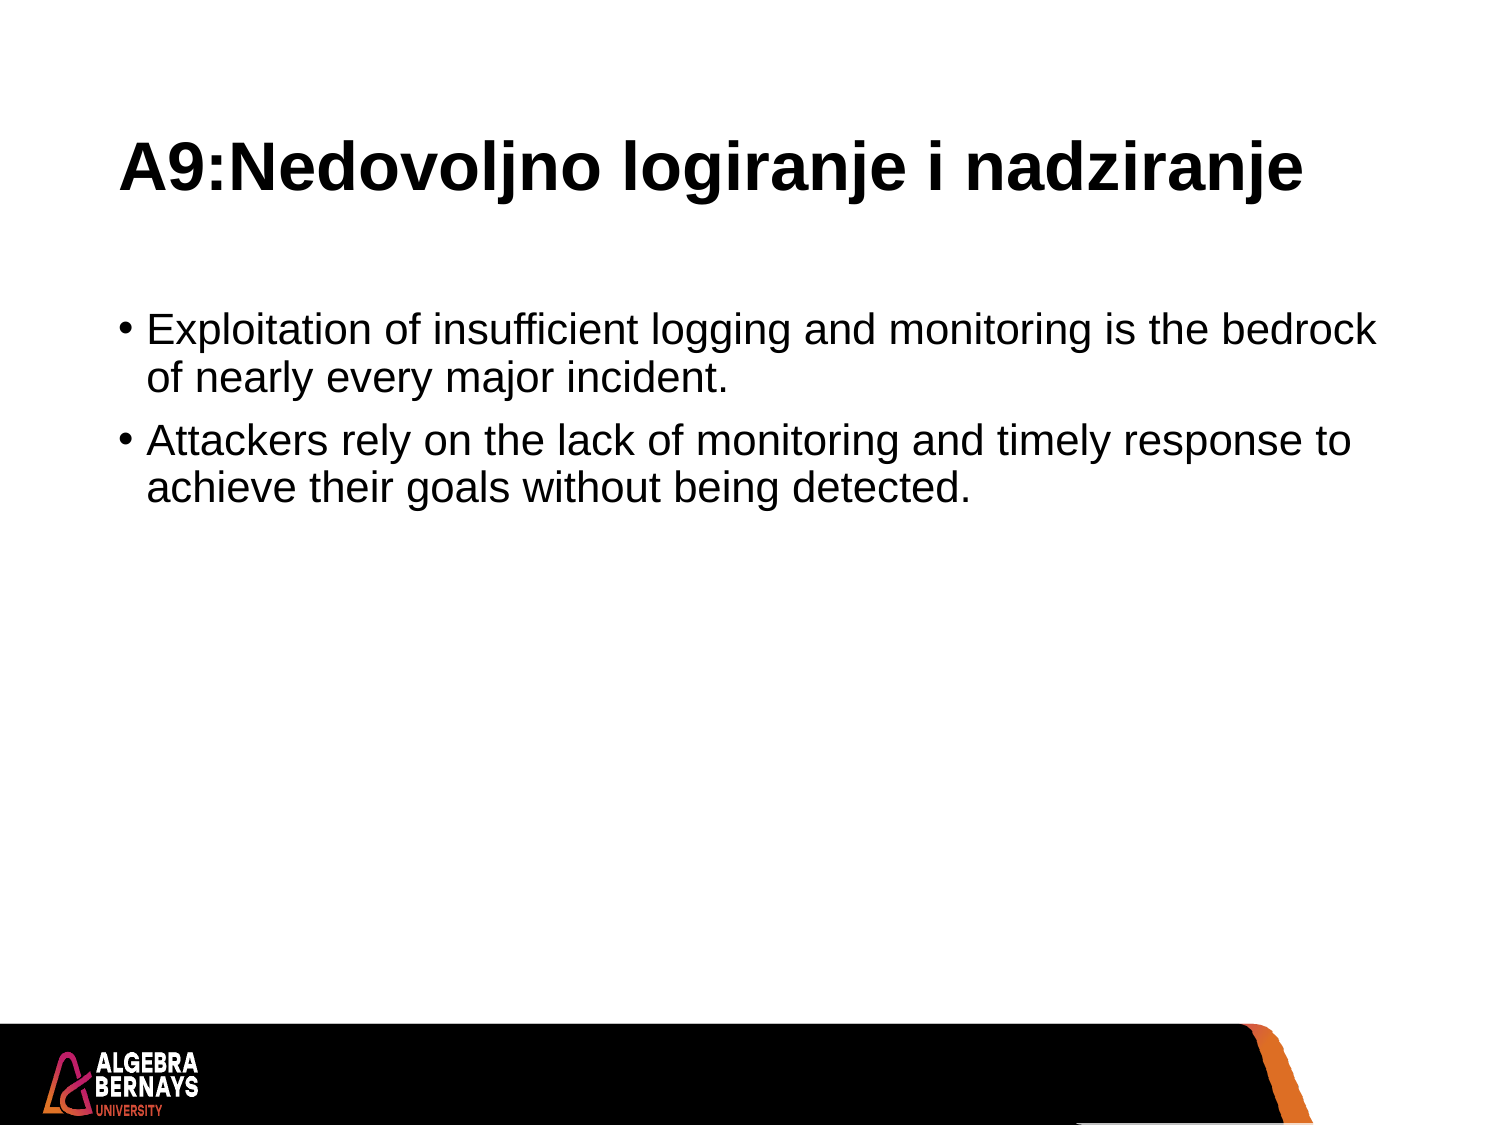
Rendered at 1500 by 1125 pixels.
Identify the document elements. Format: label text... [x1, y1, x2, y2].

title A9:Nedovoljno logiranje i nadziranje [103, 59, 1397, 278]
list Exploitation of insufficient logging and monitoring is the bedrock of nearly every major incident. Attackers rely on the lack of monitoring and timely response to achieve their goals without being detected. [103, 299, 1397, 1014]
picture [0, 1023, 1468, 1125]
